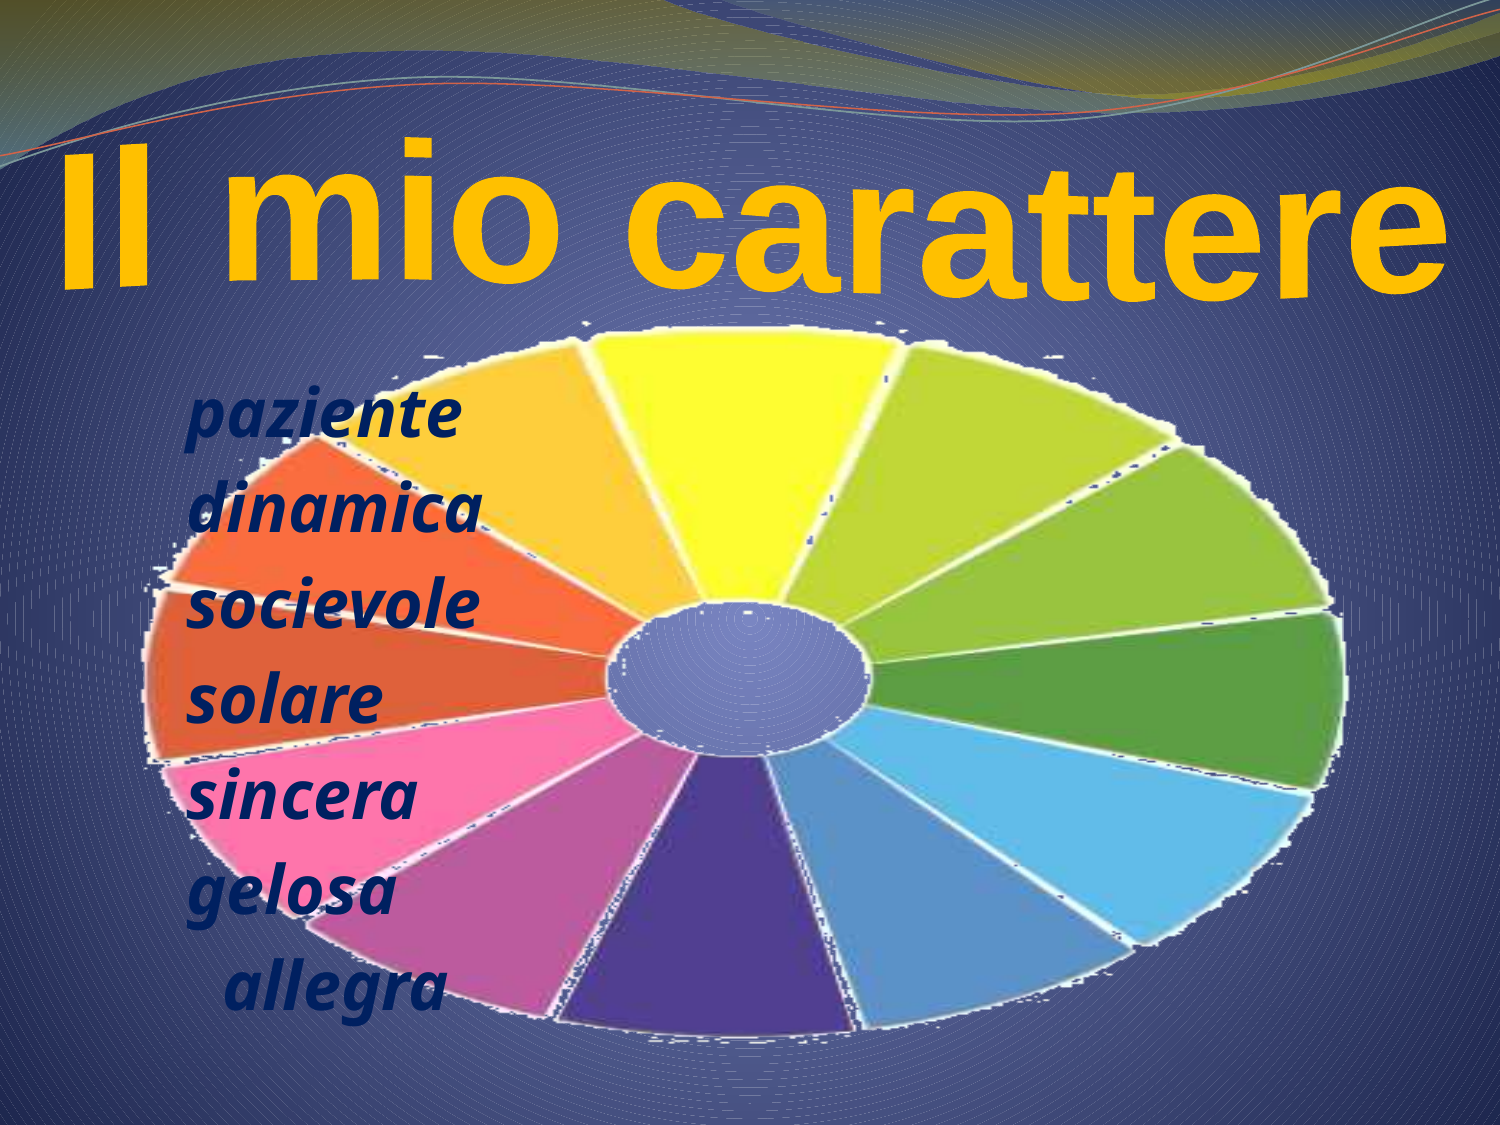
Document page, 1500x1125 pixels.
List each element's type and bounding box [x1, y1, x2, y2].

picture [52, 266, 1436, 1078]
